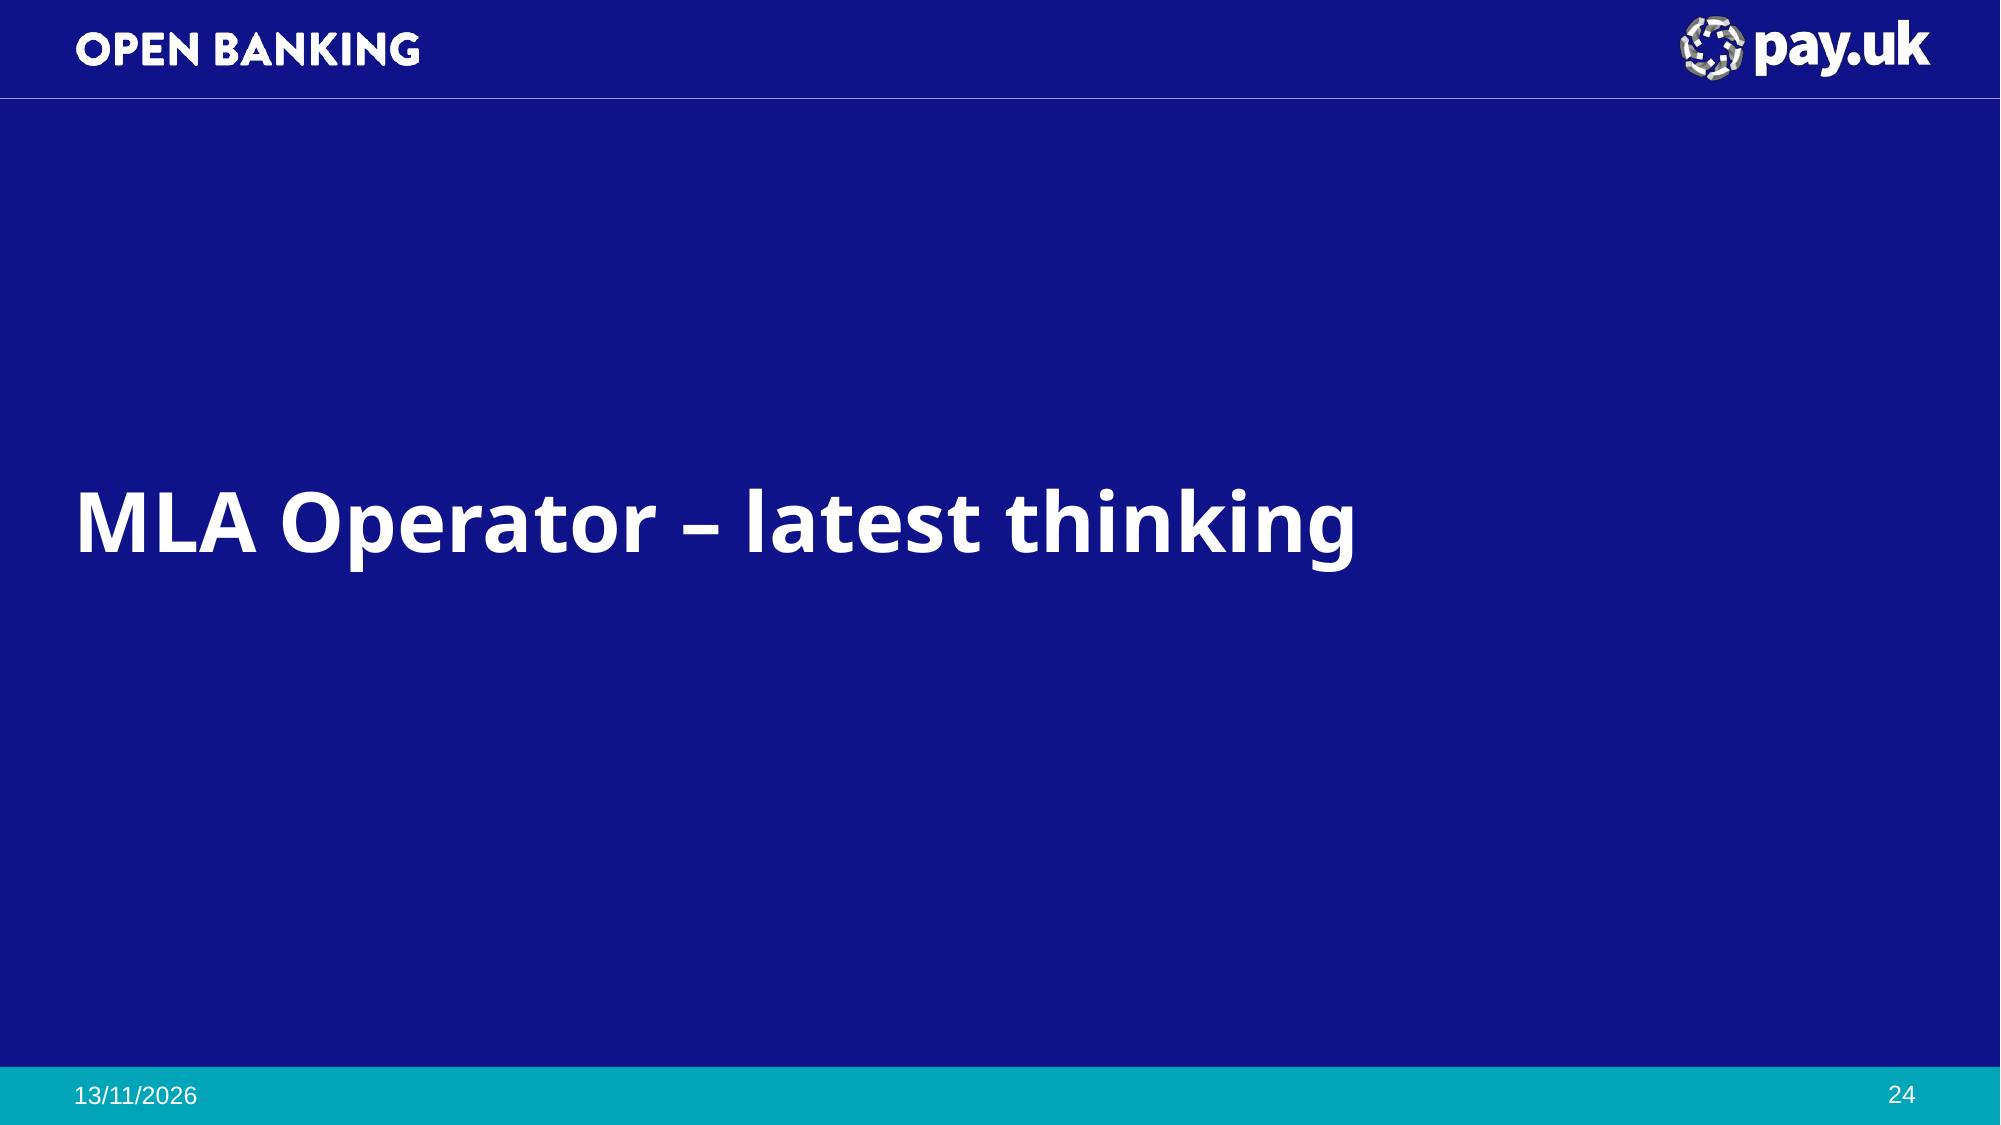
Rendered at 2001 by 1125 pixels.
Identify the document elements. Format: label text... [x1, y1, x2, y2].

picture [1670, 1, 1939, 87]
slide_number 24 [1412, 1064, 1932, 1124]
title MLA Operator – latest thinking [59, 105, 1750, 576]
footer [662, 1064, 1338, 1124]
picture [43, 0, 452, 99]
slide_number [59, 1065, 509, 1125]
